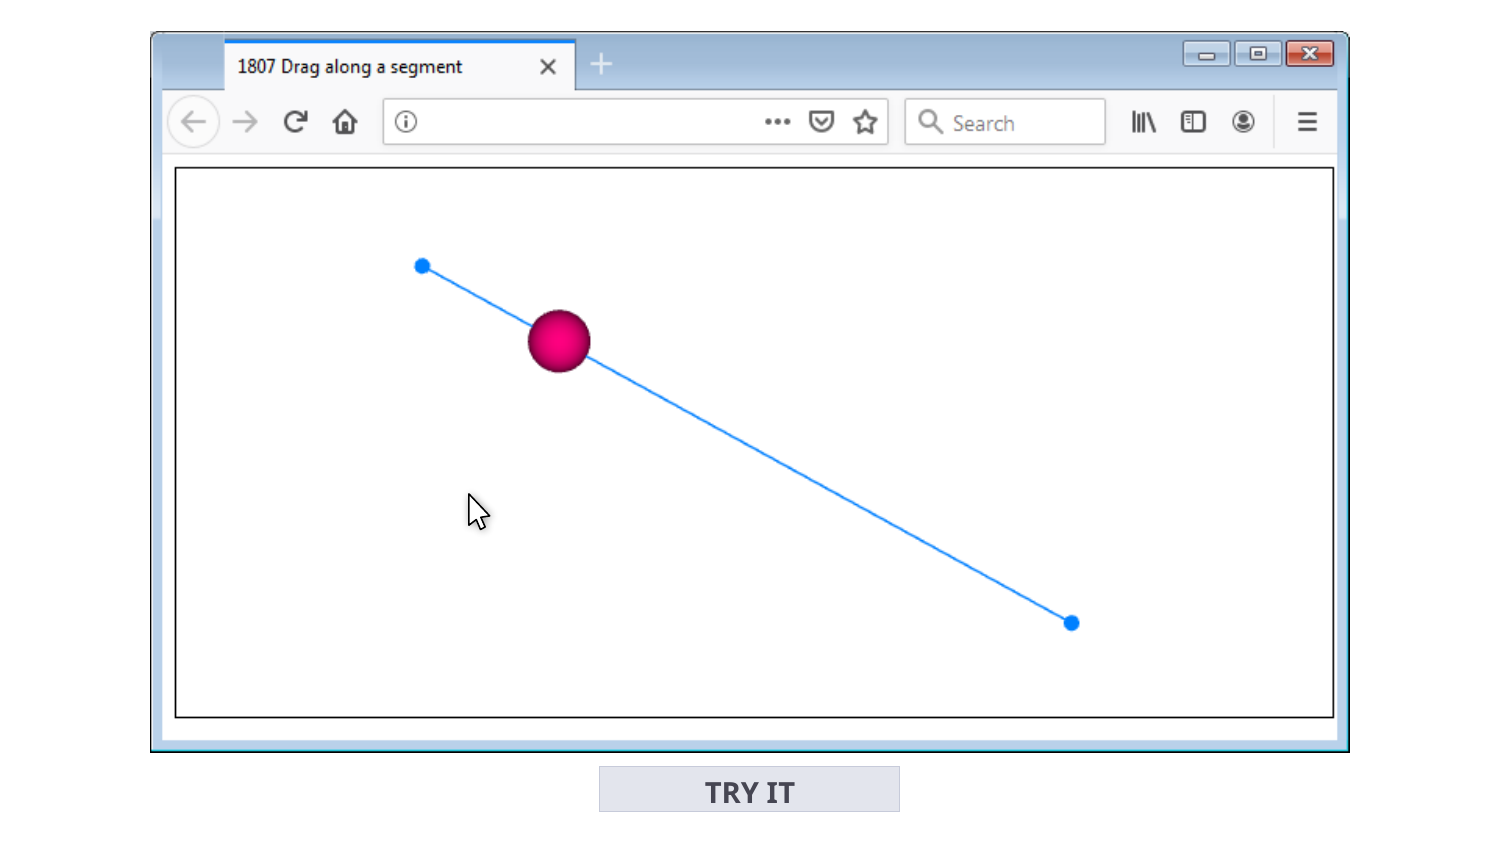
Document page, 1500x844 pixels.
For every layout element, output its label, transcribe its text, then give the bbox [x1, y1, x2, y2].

picture [149, 31, 1351, 753]
text_box TRY IT [599, 766, 900, 812]
